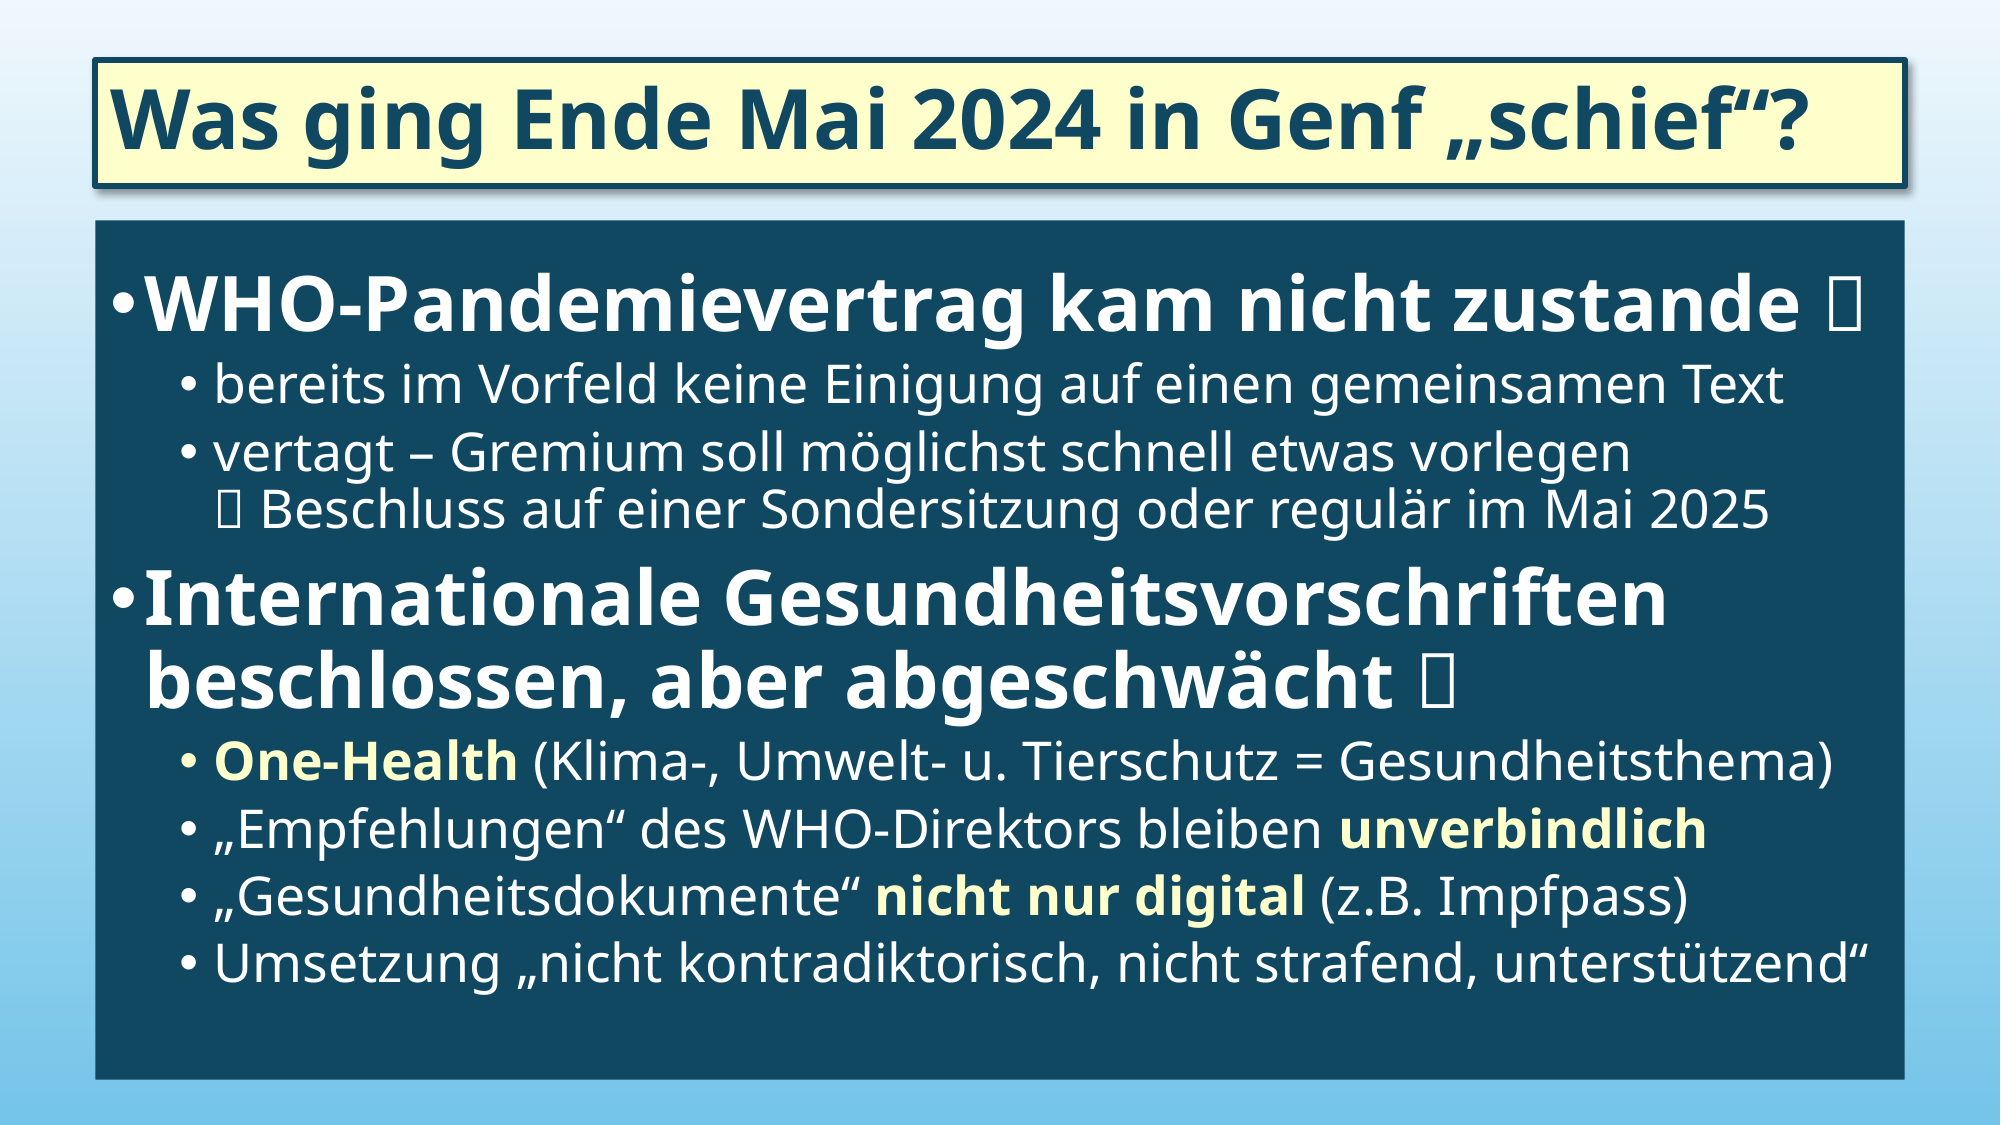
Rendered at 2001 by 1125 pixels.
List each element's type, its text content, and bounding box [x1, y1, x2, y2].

list WHO-Pandemievertrag kam nicht zustande  bereits im Vorfeld keine Einigung auf einen gemeinsamen Text vertagt – Gremium soll möglichst schnell etwas vorlegen  Beschluss auf einer Sondersitzung oder regulär im Mai 2025 Internationale Gesundheitsvorschriften beschlossen, aber abgeschwächt  One-Health (Klima-, Umwelt- u. Tierschutz = Gesundheitsthema) „Empfehlungen“ des WHO-Direktors bleiben unverbindlich „Gesundheitsdokumente“ nicht nur digital (z.B. Impfpass) Umsetzung „nicht kontradiktorisch, nicht strafend, unterstützend“ [95, 220, 1905, 1080]
title Was ging Ende Mai 2024 in Genf „schief“? [95, 59, 1905, 186]
